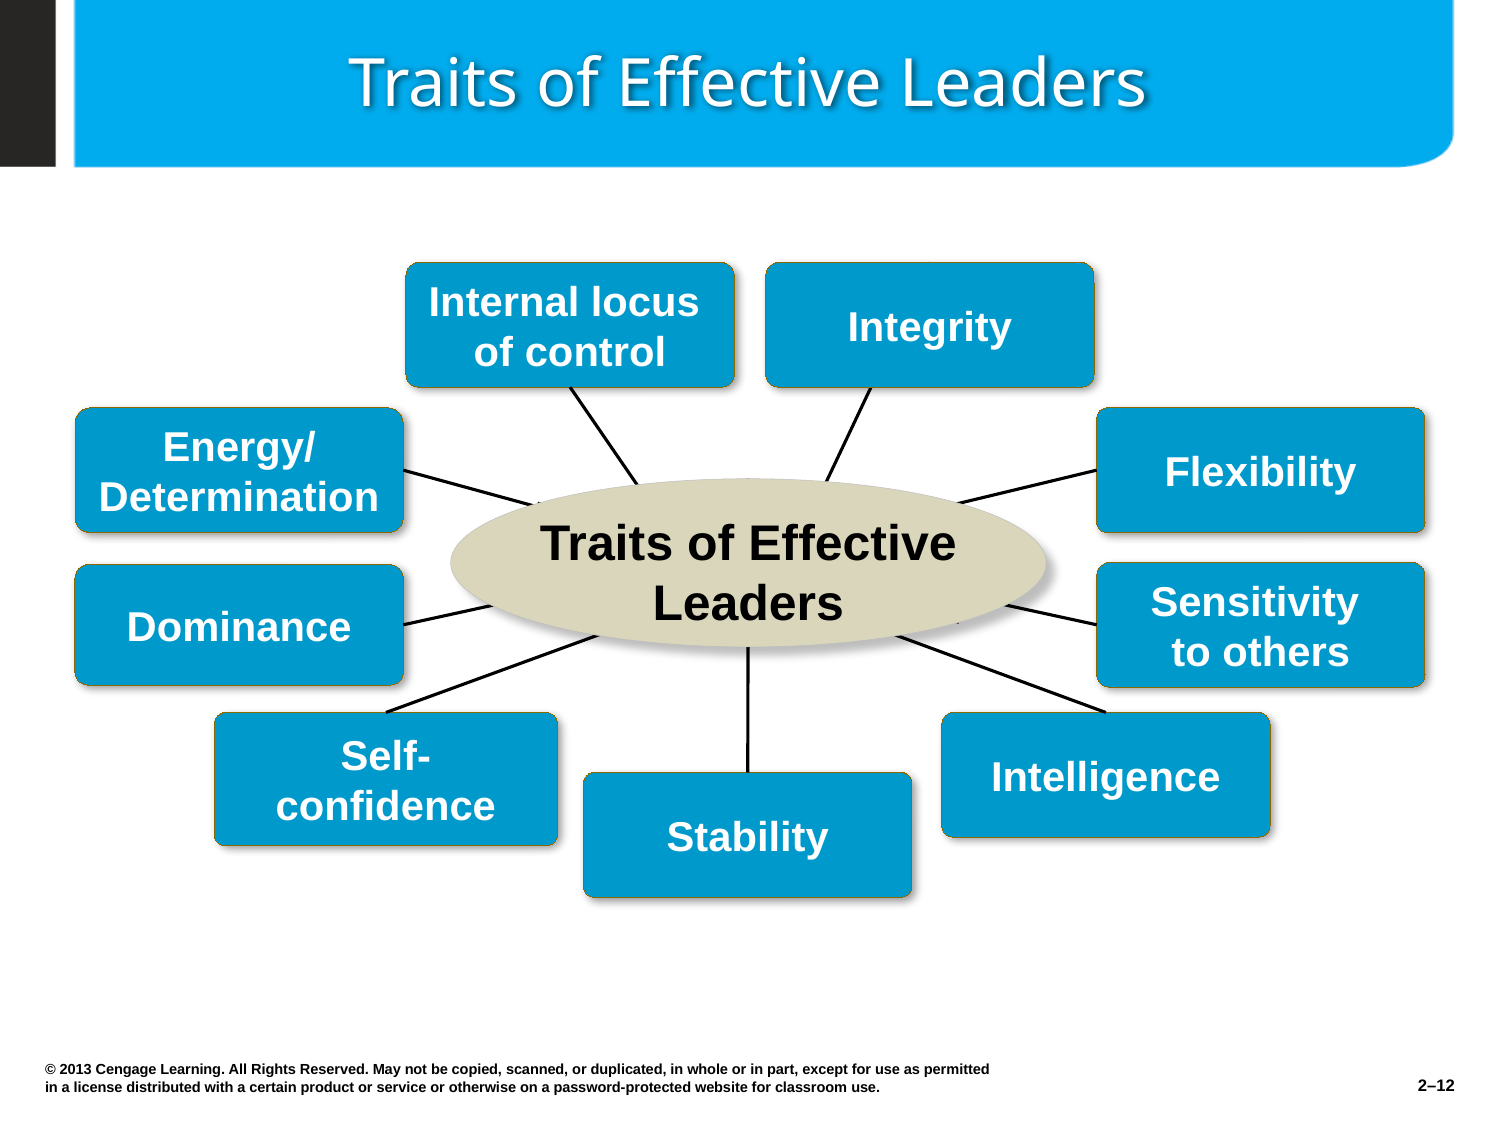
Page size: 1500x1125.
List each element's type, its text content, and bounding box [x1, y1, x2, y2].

title Traits of Effective Leaders [85, 32, 1411, 128]
footer © 2013 Cengage Learning. All Rights Reserved. May not be copied, scanned, or duplicated, in whole or in part, except for use as permitted in a license distributed with a certain product or service or otherwise on a password-protected website for classroom use. [45, 1042, 1005, 1103]
picture [0, 0, 1456, 170]
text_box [74, 262, 1426, 898]
slide_number 2–12 [1092, 1042, 1455, 1103]
